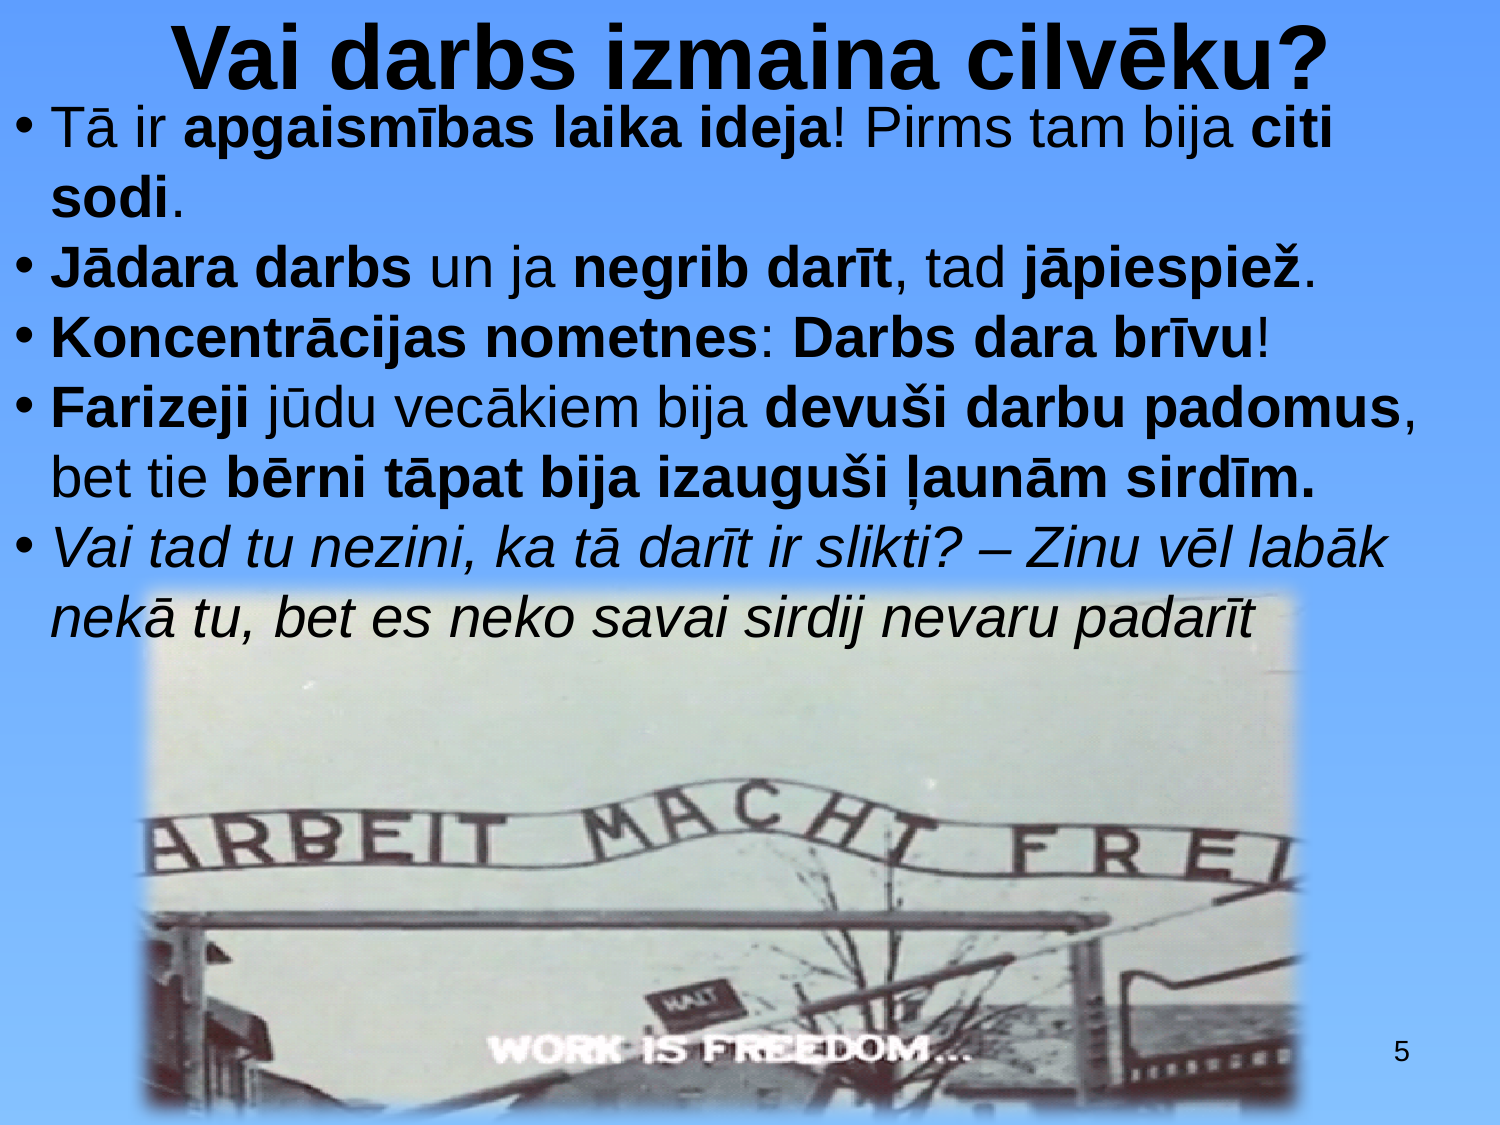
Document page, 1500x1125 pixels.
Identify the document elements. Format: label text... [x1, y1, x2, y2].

slide_number 5 [1317, 1024, 1426, 1103]
title Vai darbs izmaina cilvēku? [76, 0, 1428, 81]
text_box Tā ir apgaismības laika ideja! Pirms tam bija citi sodi. Jādara darbs un ja negrib darīt, tad jāpiespiež. Koncentrācijas nometnes: Darbs dara brīvu! Farizeji jūdu vecākiem bija devuši darbu padomus, bet tie bērni tāpat bija izauguši ļaunām sirdīm. Vai tad tu nezini, ka tā darīt ir slikti? – Zinu vēl labāk nekā tu, bet es neko savai sirdij nevaru padarīt [0, 81, 1500, 657]
picture [128, 573, 1313, 1125]
